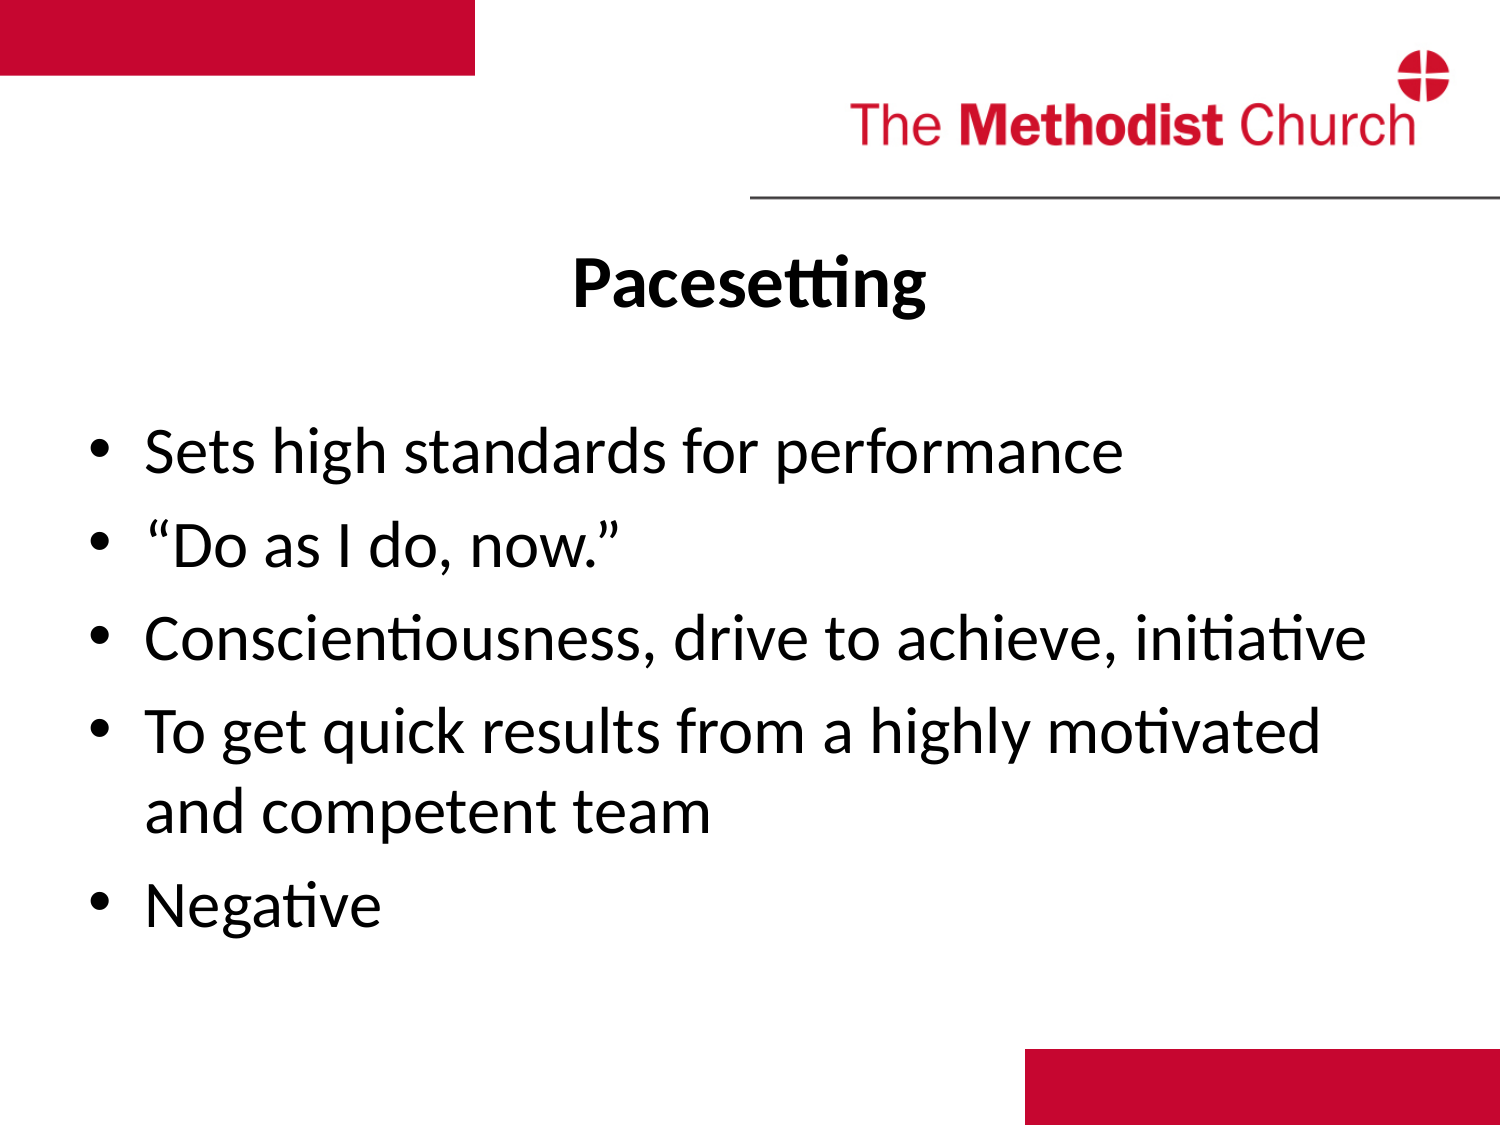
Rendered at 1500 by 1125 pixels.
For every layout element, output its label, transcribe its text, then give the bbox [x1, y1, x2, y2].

list Sets high standards for performance “Do as I do, now.” Conscientiousness, drive to achieve, initiative To get quick results from a highly motivated and competent team Negative [73, 399, 1424, 1000]
title Pacesetting [75, 224, 1425, 388]
picture [750, 0, 1500, 216]
